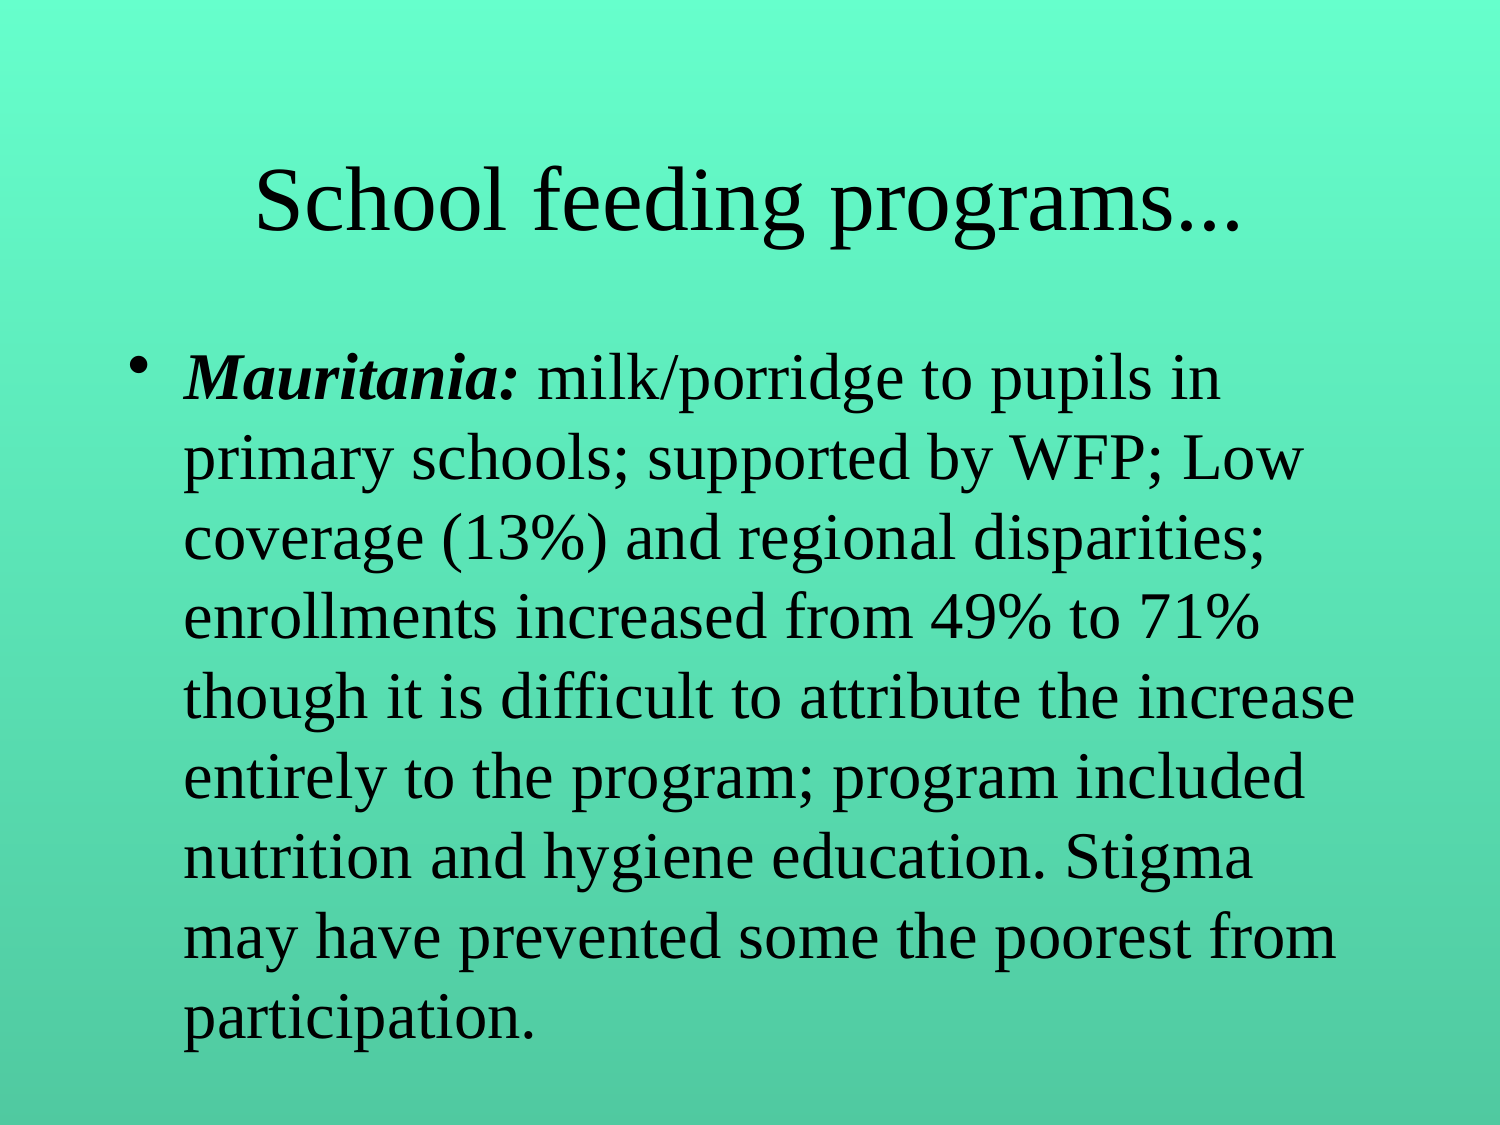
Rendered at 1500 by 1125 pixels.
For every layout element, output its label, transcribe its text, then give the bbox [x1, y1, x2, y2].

list Mauritania: milk/porridge to pupils in primary schools; supported by WFP; Low coverage (13%) and regional disparities; enrollments increased from 49% to 71% though it is difficult to attribute the increase entirely to the program; program included nutrition and hygiene education. Stigma may have prevented some the poorest from participation. [112, 324, 1388, 1001]
title School feeding programs... [112, 99, 1388, 288]
